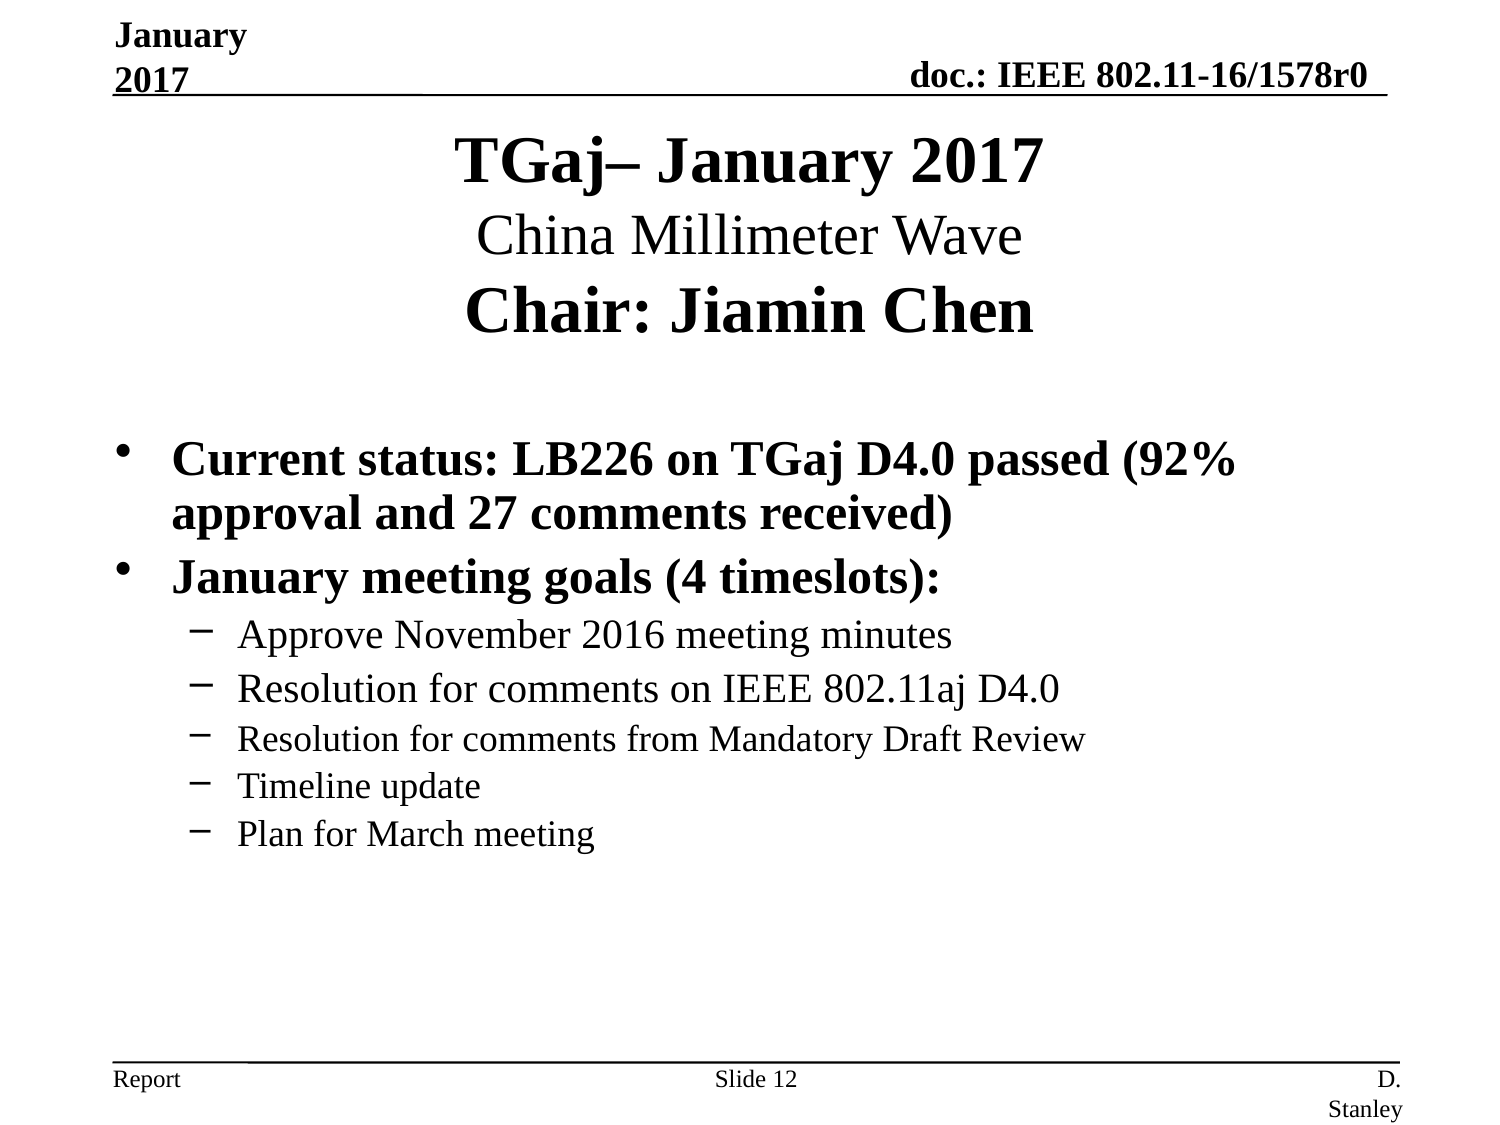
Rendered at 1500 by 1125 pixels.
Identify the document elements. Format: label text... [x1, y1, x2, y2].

slide_number Slide 12 [712, 1062, 800, 1093]
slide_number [114, 54, 269, 100]
title TGaj– January 2017 China Millimeter Wave Chair: Jiamin Chen [112, 125, 1388, 338]
list Current status: LB226 on TGaj D4.0 passed (92% approval and 27 comments received) January meeting goals (4 timeslots): Approve November 2016 meeting minutes Resolution for comments on IEEE 802.11aj D4.0 Resolution for comments from Mandatory Draft Review Timeline update Plan for March meeting [99, 425, 1450, 1050]
footer D. Stanley, HP Enterprise [1325, 1062, 1402, 1093]
